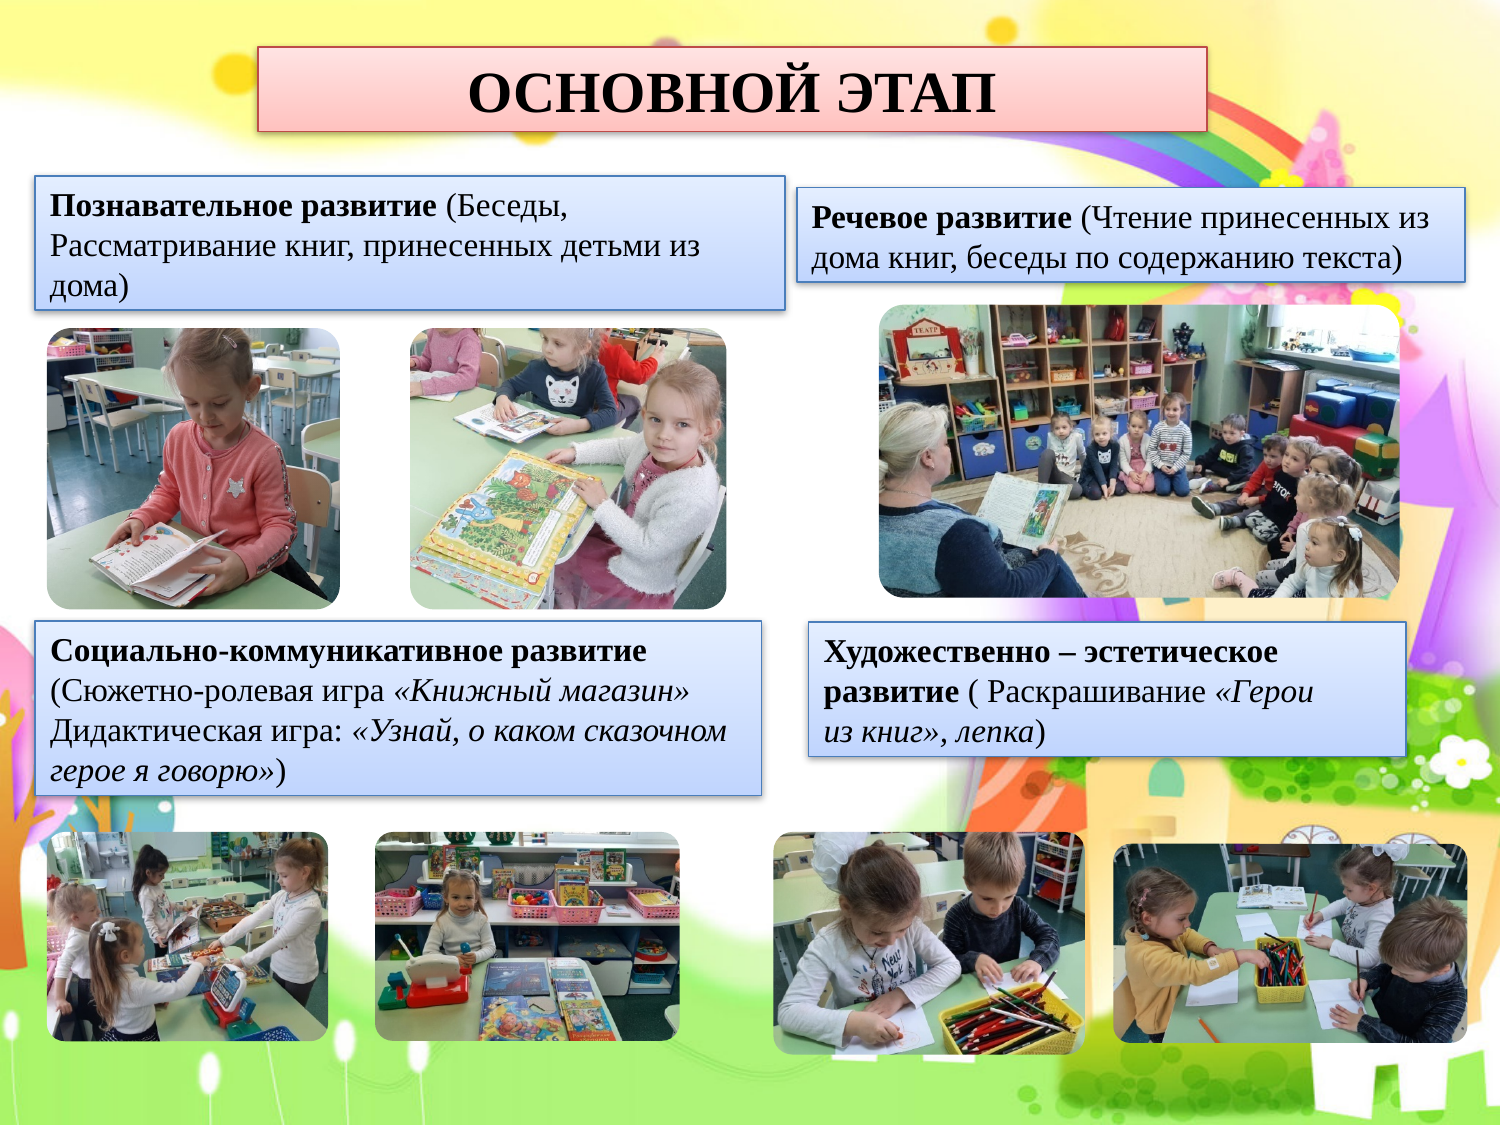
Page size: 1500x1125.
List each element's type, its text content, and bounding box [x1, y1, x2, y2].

text_box Художественно – эстетическое развитие ( Раскрашивание «Герои из книг», лепка) [808, 621, 1407, 757]
text_box Социально-коммуникативное развитие (Сюжетно-ролевая игра «Книжный магазин» Дидактическая игра: «Узнай, о каком сказочном герое я говорю») [34, 620, 762, 796]
text_box ОСНОВНОЙ ЭТАП [257, 46, 1208, 132]
text_box Речевое развитие (Чтение принесенных из дома книг, беседы по содержанию текста) [796, 187, 1466, 283]
picture [0, 0, 1500, 1125]
text_box Познавательное развитие (Беседы, Рассматривание книг, принесенных детьми из дома) [34, 175, 786, 311]
